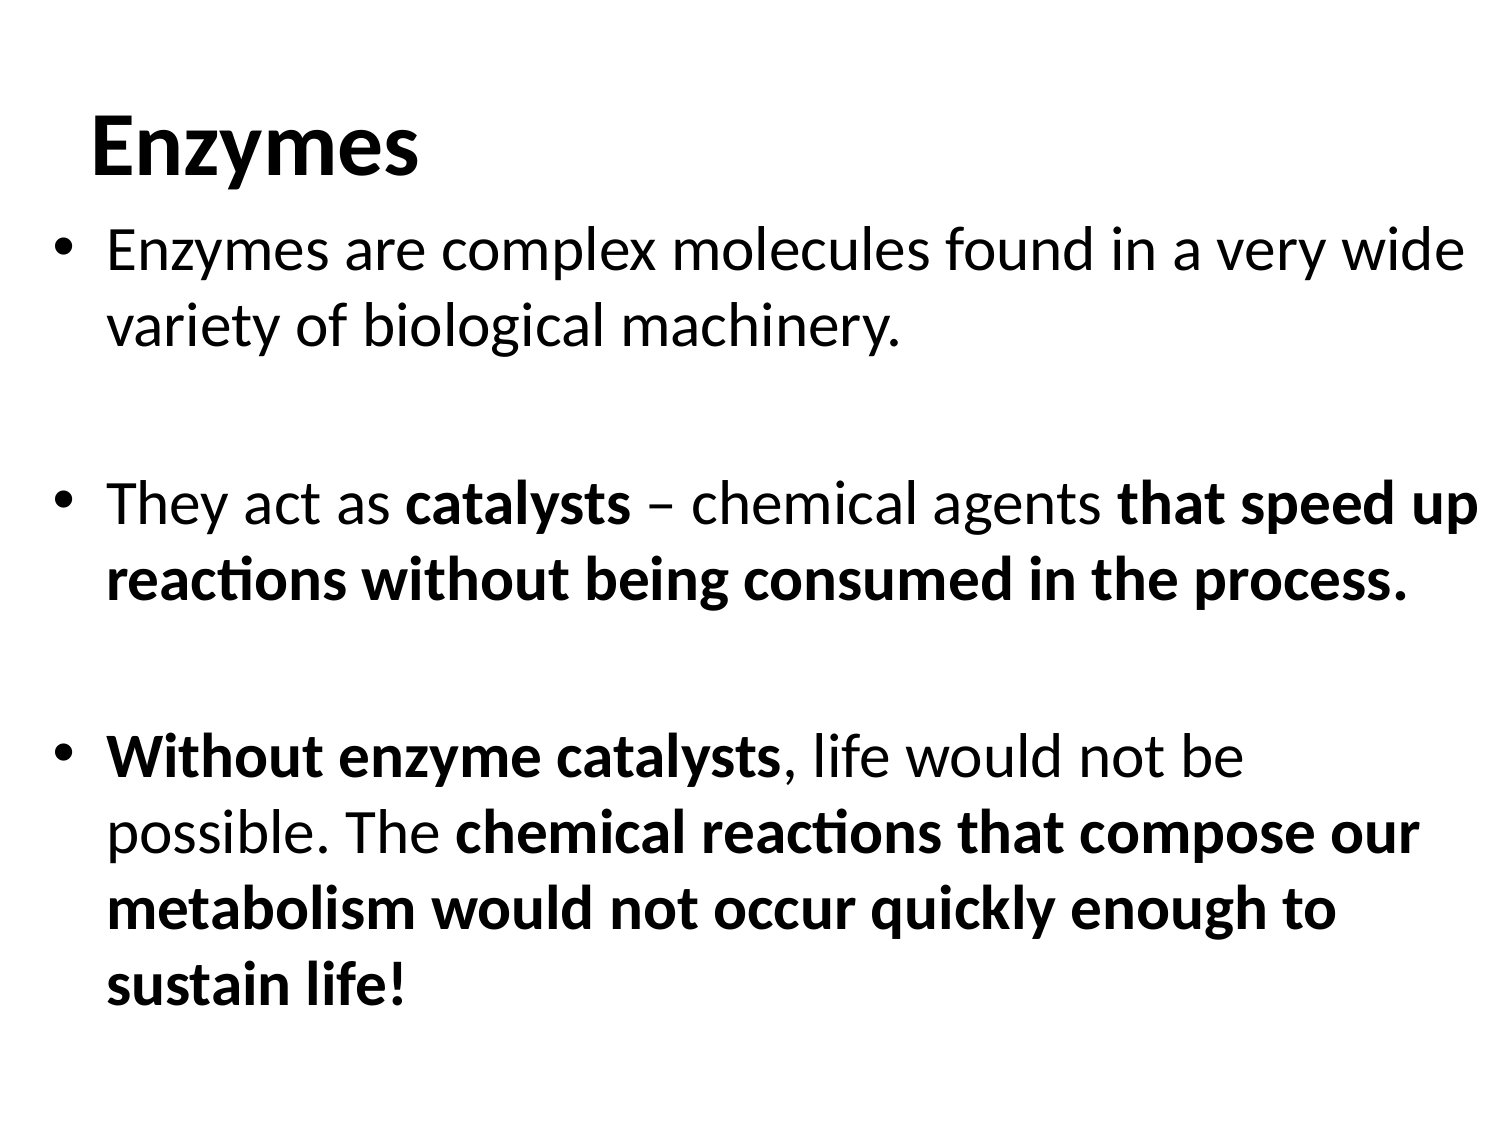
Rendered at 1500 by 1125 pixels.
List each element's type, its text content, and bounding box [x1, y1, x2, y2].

title Enzymes [75, 45, 1425, 200]
list Enzymes are complex molecules found in a very wide variety of biological machinery. They act as catalysts – chemical agents that speed up reactions without being consumed in the process. Without enzyme catalysts, life would not be possible. The chemical reactions that compose our metabolism would not occur quickly enough to sustain life! [37, 200, 1500, 1075]
